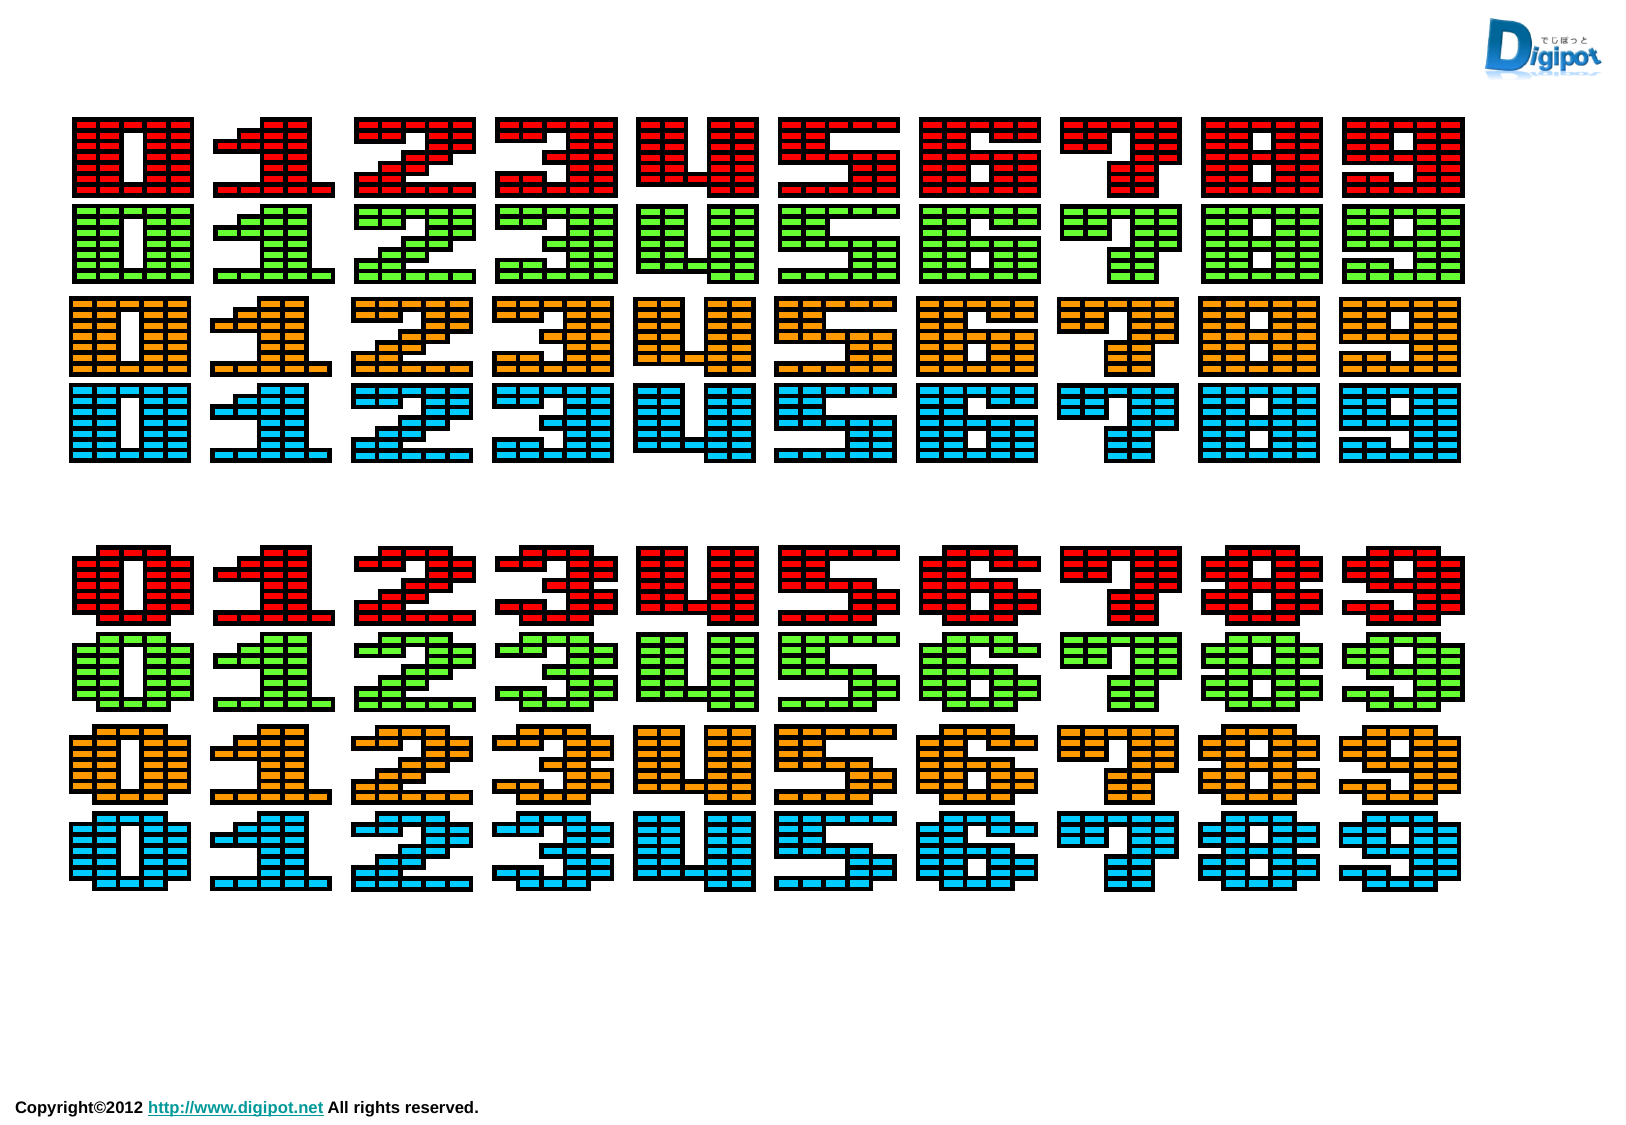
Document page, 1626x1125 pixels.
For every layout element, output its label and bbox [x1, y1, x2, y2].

text_box [920, 633, 1040, 711]
text_box [493, 384, 613, 462]
text_box [211, 813, 331, 890]
text_box [356, 206, 475, 283]
text_box [1199, 384, 1319, 462]
text_box [211, 298, 331, 375]
text_box [1343, 206, 1463, 283]
text_box [356, 119, 475, 196]
text_box [1061, 547, 1181, 624]
text_box [215, 119, 334, 196]
text_box [493, 298, 613, 375]
text_box [70, 298, 190, 375]
text_box [211, 726, 331, 803]
text_box [493, 813, 613, 890]
text_box [353, 726, 472, 804]
text_box [920, 119, 1040, 196]
text_box [917, 813, 1037, 890]
text_box [211, 384, 331, 462]
text_box [1199, 813, 1319, 890]
text_box [635, 385, 754, 462]
text_box [776, 813, 895, 890]
text_box [920, 205, 1040, 282]
text_box [356, 547, 475, 624]
text_box [215, 205, 334, 282]
text_box [1340, 813, 1460, 890]
text_box [1343, 119, 1463, 196]
text_box [635, 726, 754, 804]
text_box [493, 726, 613, 803]
text_box [638, 634, 757, 711]
text_box [1058, 385, 1177, 462]
text_box [215, 547, 334, 624]
text_box [73, 633, 193, 711]
text_box [1061, 119, 1181, 196]
text_box [635, 813, 754, 890]
text_box [1203, 547, 1322, 624]
text_box [917, 384, 1037, 462]
text_box [356, 634, 475, 711]
text_box [635, 298, 754, 375]
text_box [776, 726, 895, 803]
picture [1485, 18, 1602, 82]
text_box [70, 726, 190, 803]
text_box [1343, 634, 1463, 711]
text_box [1058, 298, 1177, 375]
text_box [1203, 633, 1322, 711]
text_box [353, 385, 472, 462]
text_box [776, 384, 895, 462]
text_box [779, 633, 899, 711]
text_box [1061, 634, 1181, 711]
text_box [638, 547, 757, 624]
text_box [497, 119, 616, 196]
text_box [1343, 547, 1463, 624]
text_box [73, 547, 193, 624]
text_box [70, 813, 190, 890]
text_box [1203, 205, 1322, 282]
text_box [1199, 298, 1319, 375]
text_box [638, 119, 757, 196]
text_box [1340, 726, 1460, 804]
text_box [779, 205, 899, 282]
text_box [917, 726, 1037, 803]
text_box [1340, 385, 1460, 462]
text_box [497, 633, 616, 711]
text_box [776, 298, 895, 375]
text_box [215, 633, 334, 711]
text_box [1199, 726, 1319, 803]
text_box [1203, 119, 1322, 196]
text_box [73, 119, 193, 196]
text_box [1061, 206, 1181, 283]
text_box [497, 205, 616, 282]
text_box [1340, 298, 1460, 375]
text_box [920, 547, 1040, 624]
text_box [353, 298, 472, 375]
text_box [779, 119, 899, 196]
text_box [70, 384, 190, 462]
text_box [353, 813, 472, 890]
text_box [1058, 813, 1177, 890]
text_box [1058, 726, 1177, 804]
text_box [638, 206, 757, 283]
text_box [73, 205, 193, 282]
text_box [917, 298, 1037, 375]
text_box [779, 547, 899, 624]
text_box [497, 547, 616, 624]
